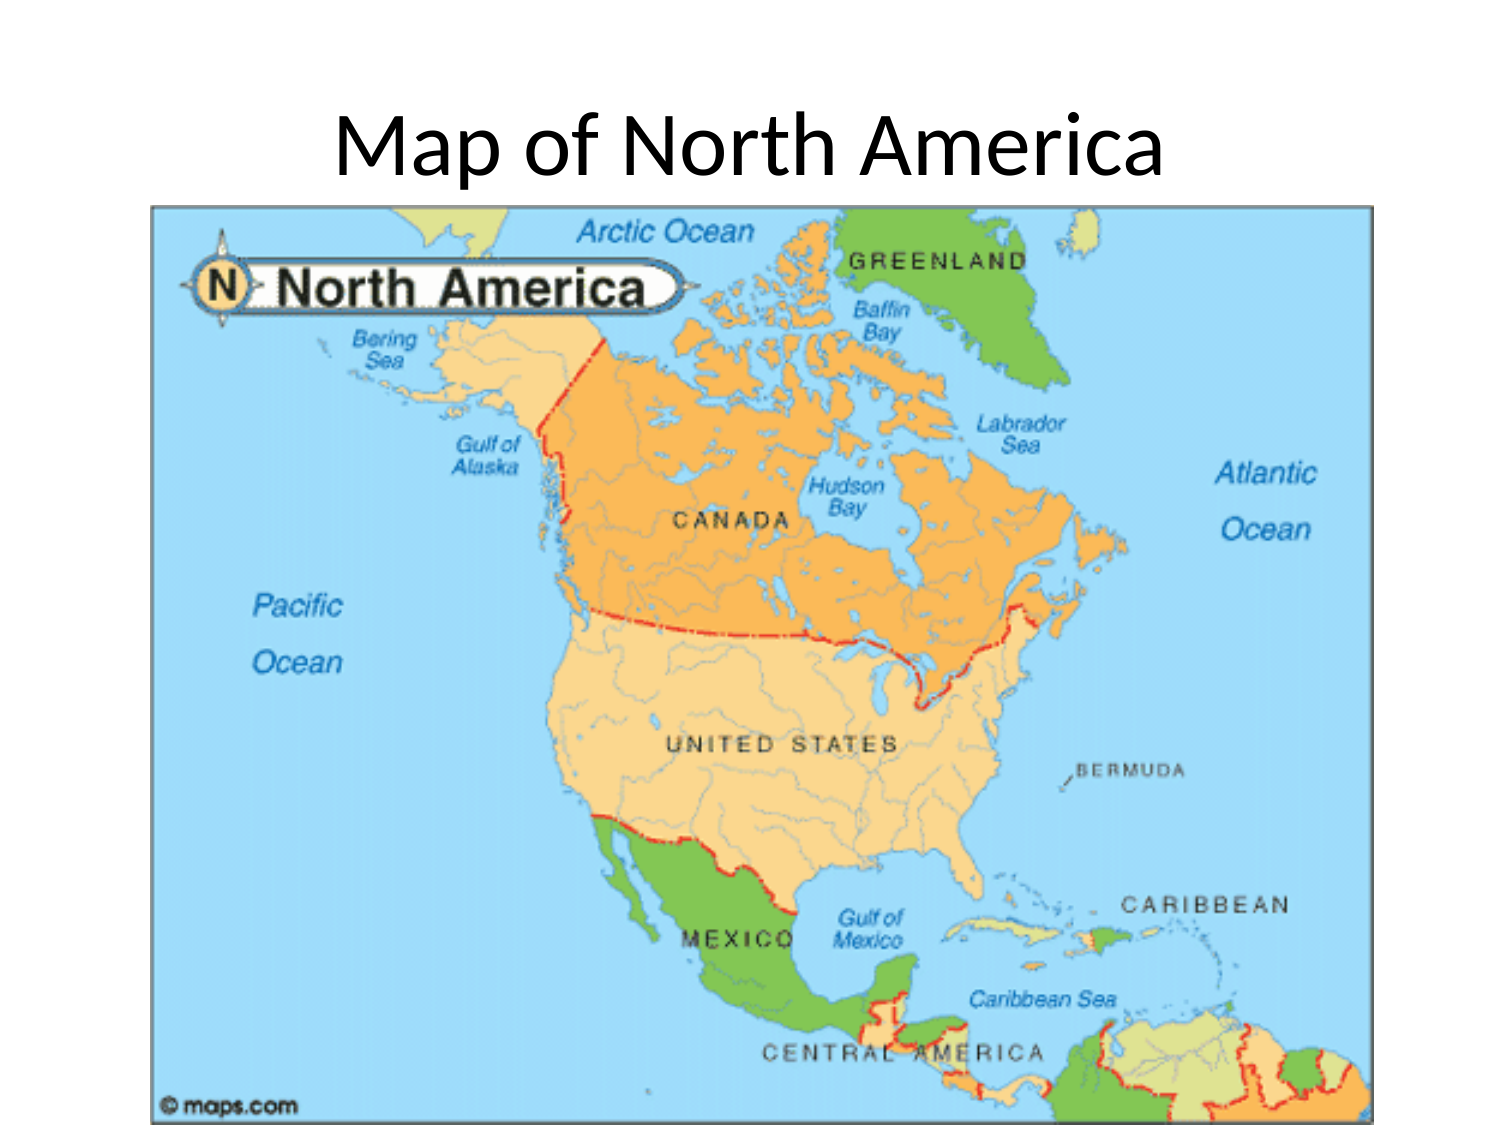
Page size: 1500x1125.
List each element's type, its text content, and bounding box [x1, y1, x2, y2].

title Map of North America [75, 45, 1425, 233]
picture [149, 205, 1375, 1125]
